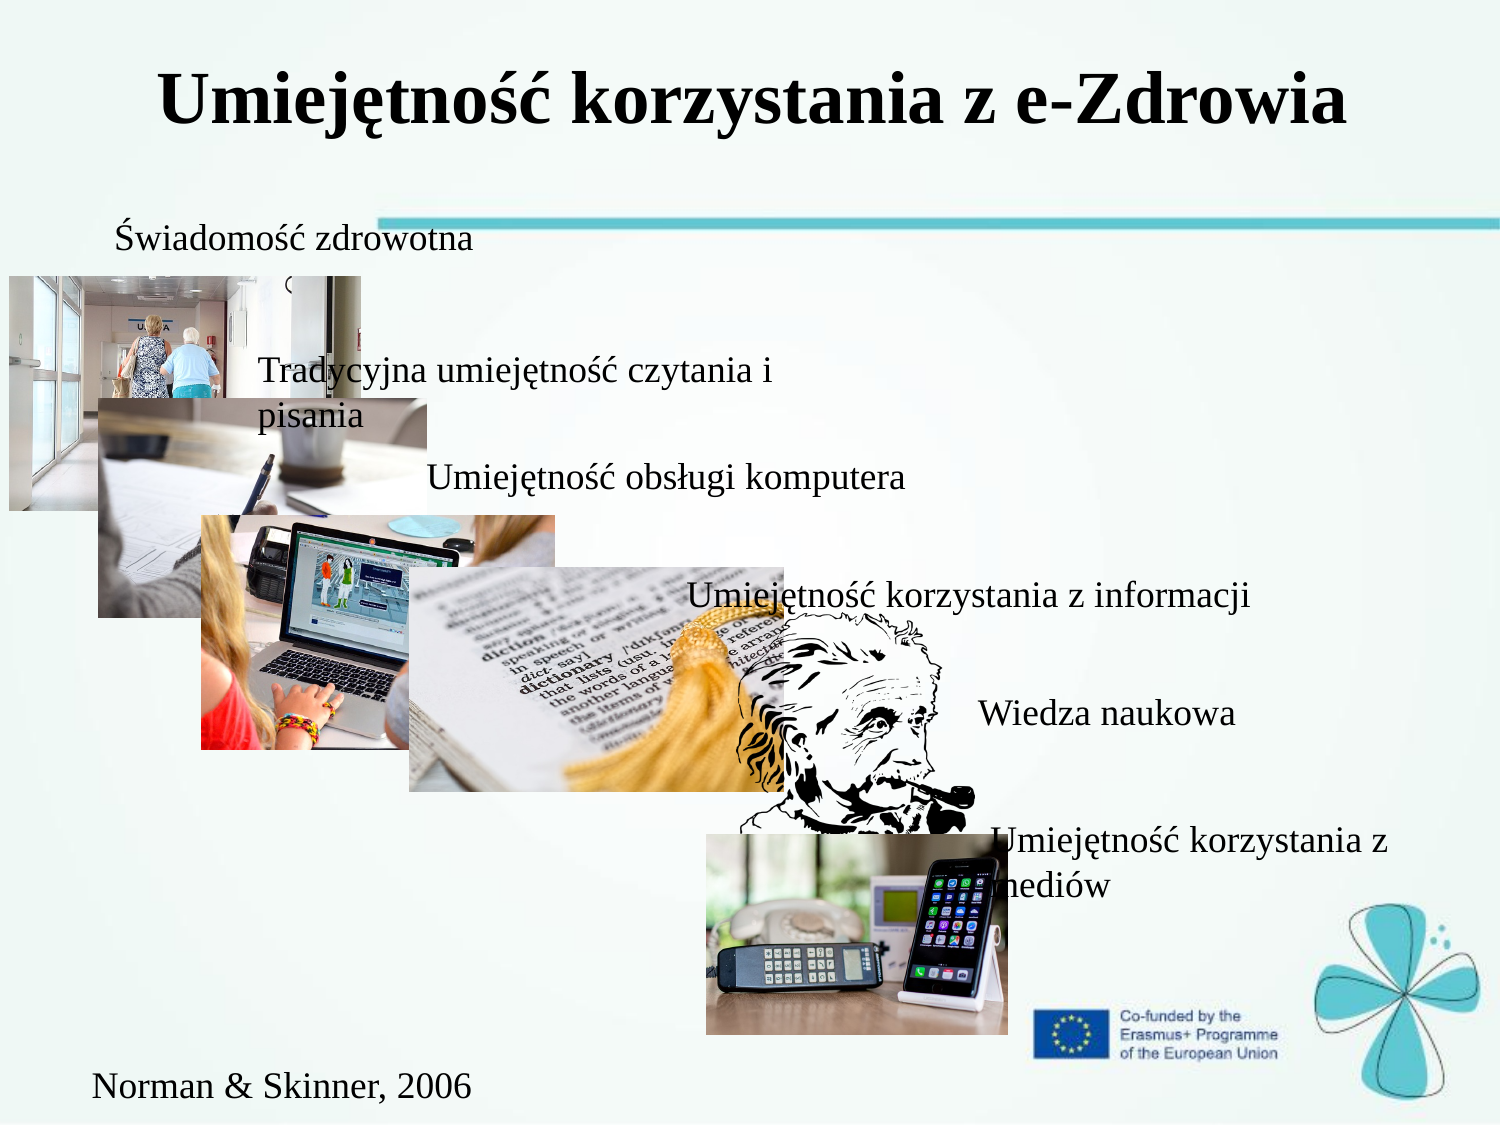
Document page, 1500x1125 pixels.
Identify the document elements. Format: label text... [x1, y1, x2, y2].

text_box Tradycyjna umiejętność czytania i pisania [366, 337, 859, 442]
text_box Wiedza naukowa [979, 680, 1328, 741]
text_box Umiejętność korzystania z mediów [979, 807, 1435, 913]
text_box Umiejętność korzystania z informacji [671, 562, 1369, 623]
text_box Umiejętność korzystania z e-Zdrowia [74, 41, 1430, 146]
text_box Norman & Skinner, 2006 [76, 1053, 513, 1114]
text_box Świadomość zdrowotna [99, 205, 581, 266]
text_box Umiejętność obsługi komputera [432, 444, 1055, 505]
picture [0, 0, 1500, 1125]
